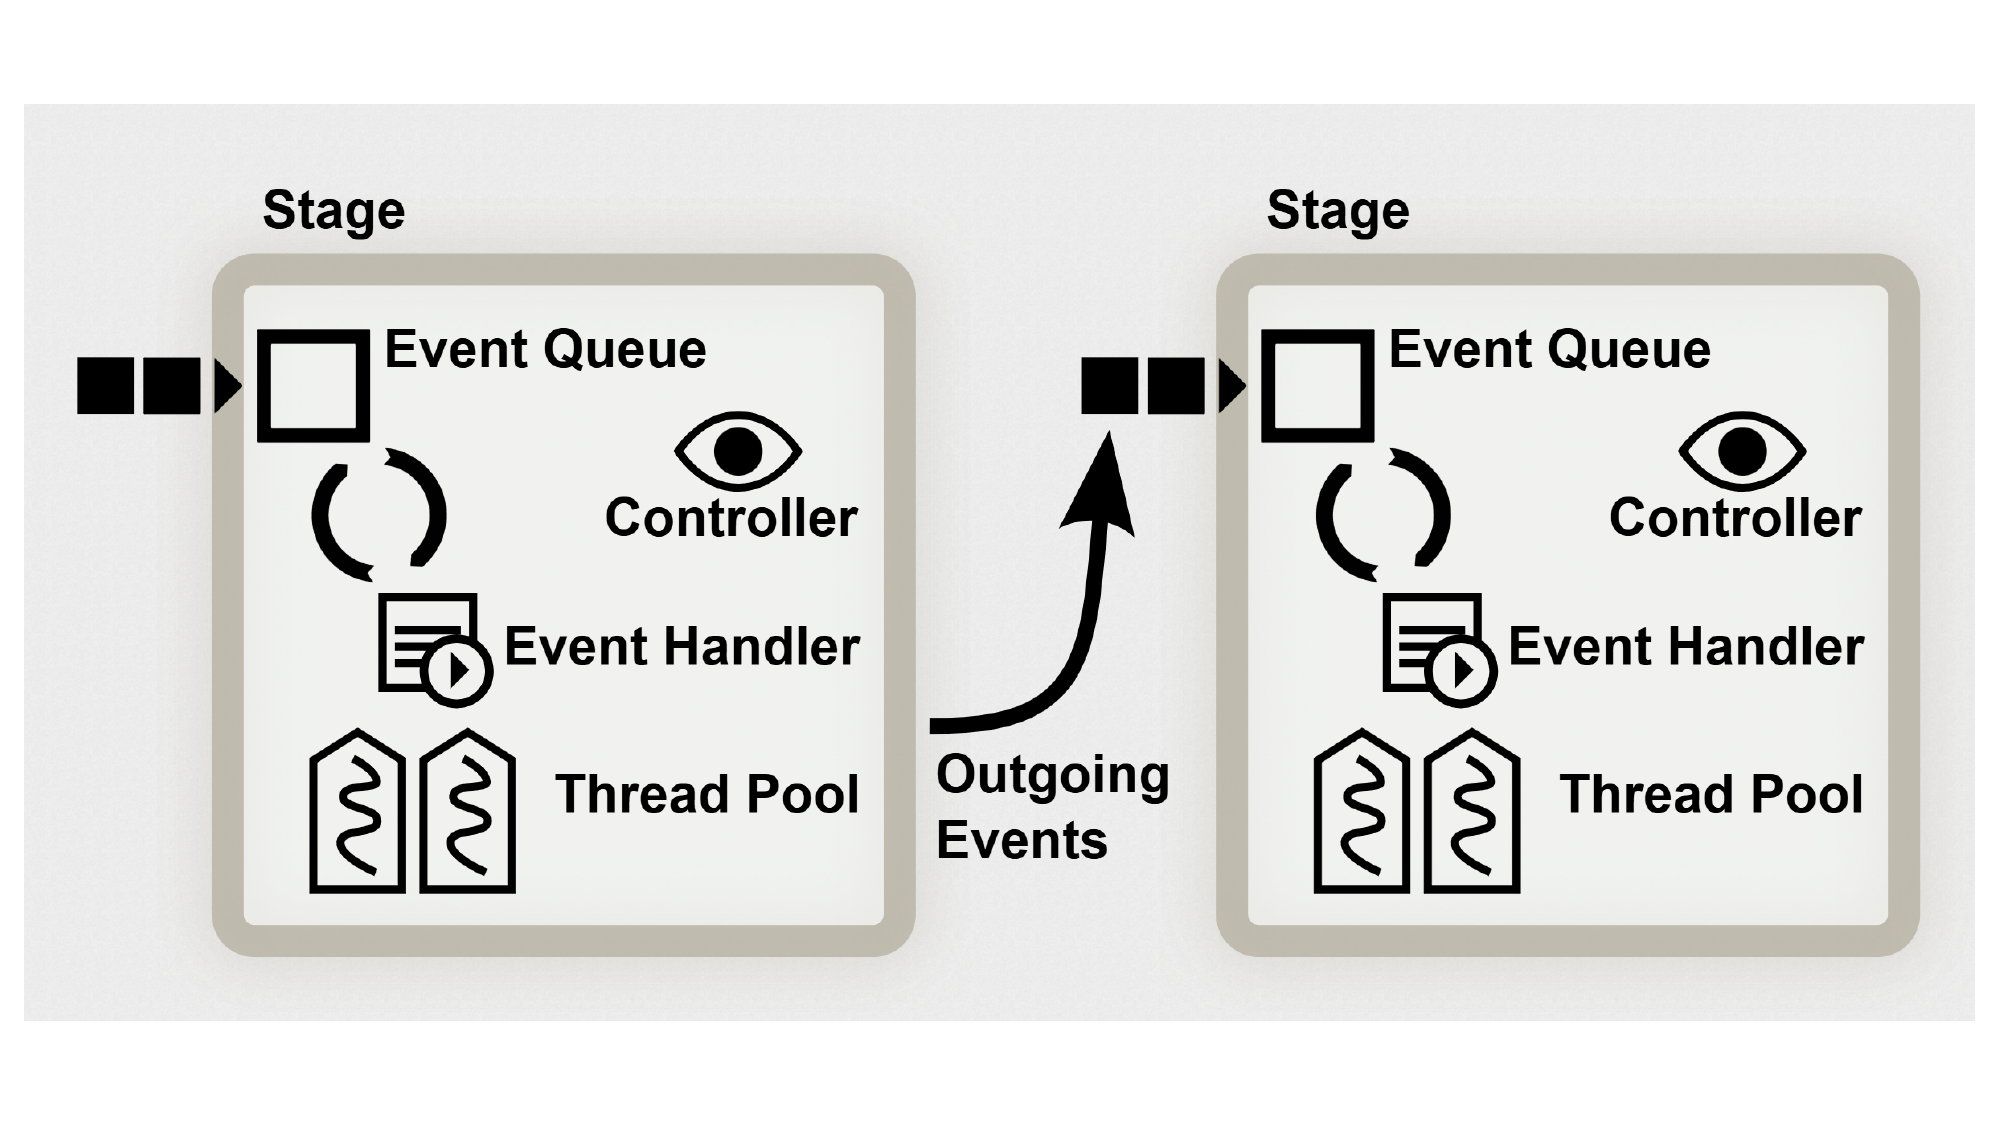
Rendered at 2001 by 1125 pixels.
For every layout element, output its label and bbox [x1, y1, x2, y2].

picture [24, 104, 1976, 1021]
